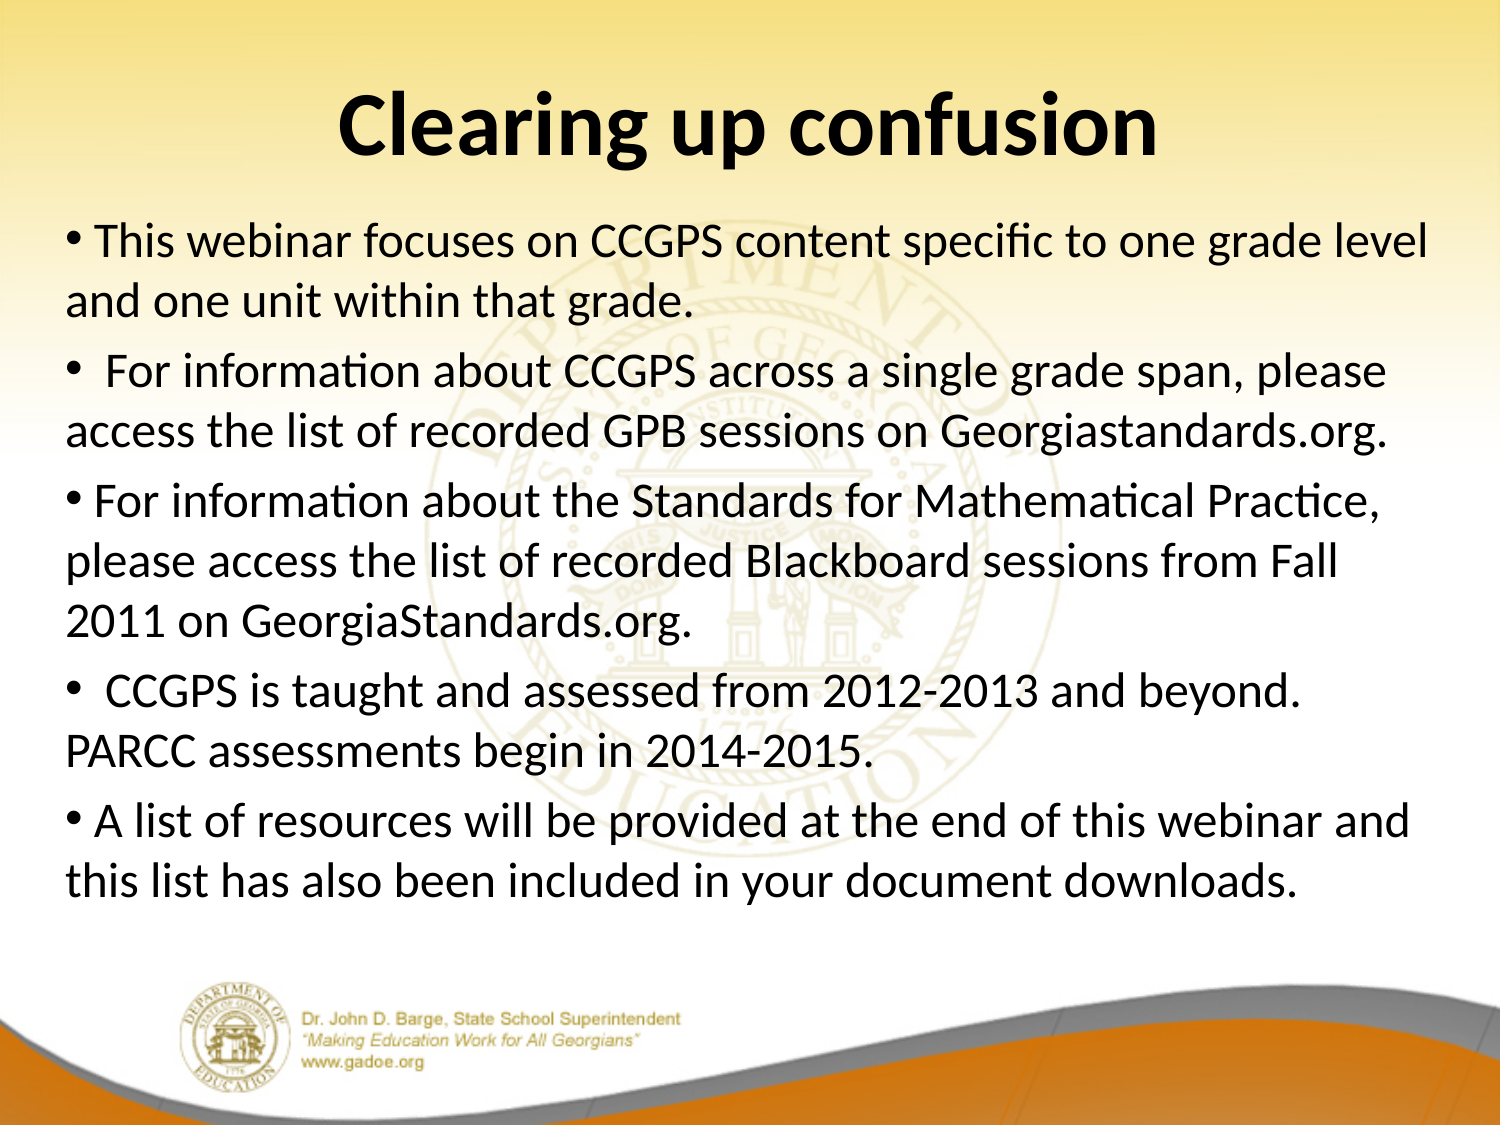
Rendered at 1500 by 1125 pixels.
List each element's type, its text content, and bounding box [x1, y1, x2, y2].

title Clearing up confusion [112, 37, 1388, 199]
subtitle This webinar focuses on CCGPS content specific to one grade level and one unit within that grade. For information about CCGPS across a single grade span, please access the list of recorded GPB sessions on Georgiastandards.org. For information about the Standards for Mathematical Practice, please access the list of recorded Blackboard sessions from Fall 2011 on GeorgiaStandards.org. CCGPS is taught and assessed from 2012-2013 and beyond. PARCC assessments begin in 2014-2015. A list of resources will be provided at the end of this webinar and this list has also been included in your document downloads. [49, 199, 1463, 976]
picture [0, 0, 1500, 1125]
